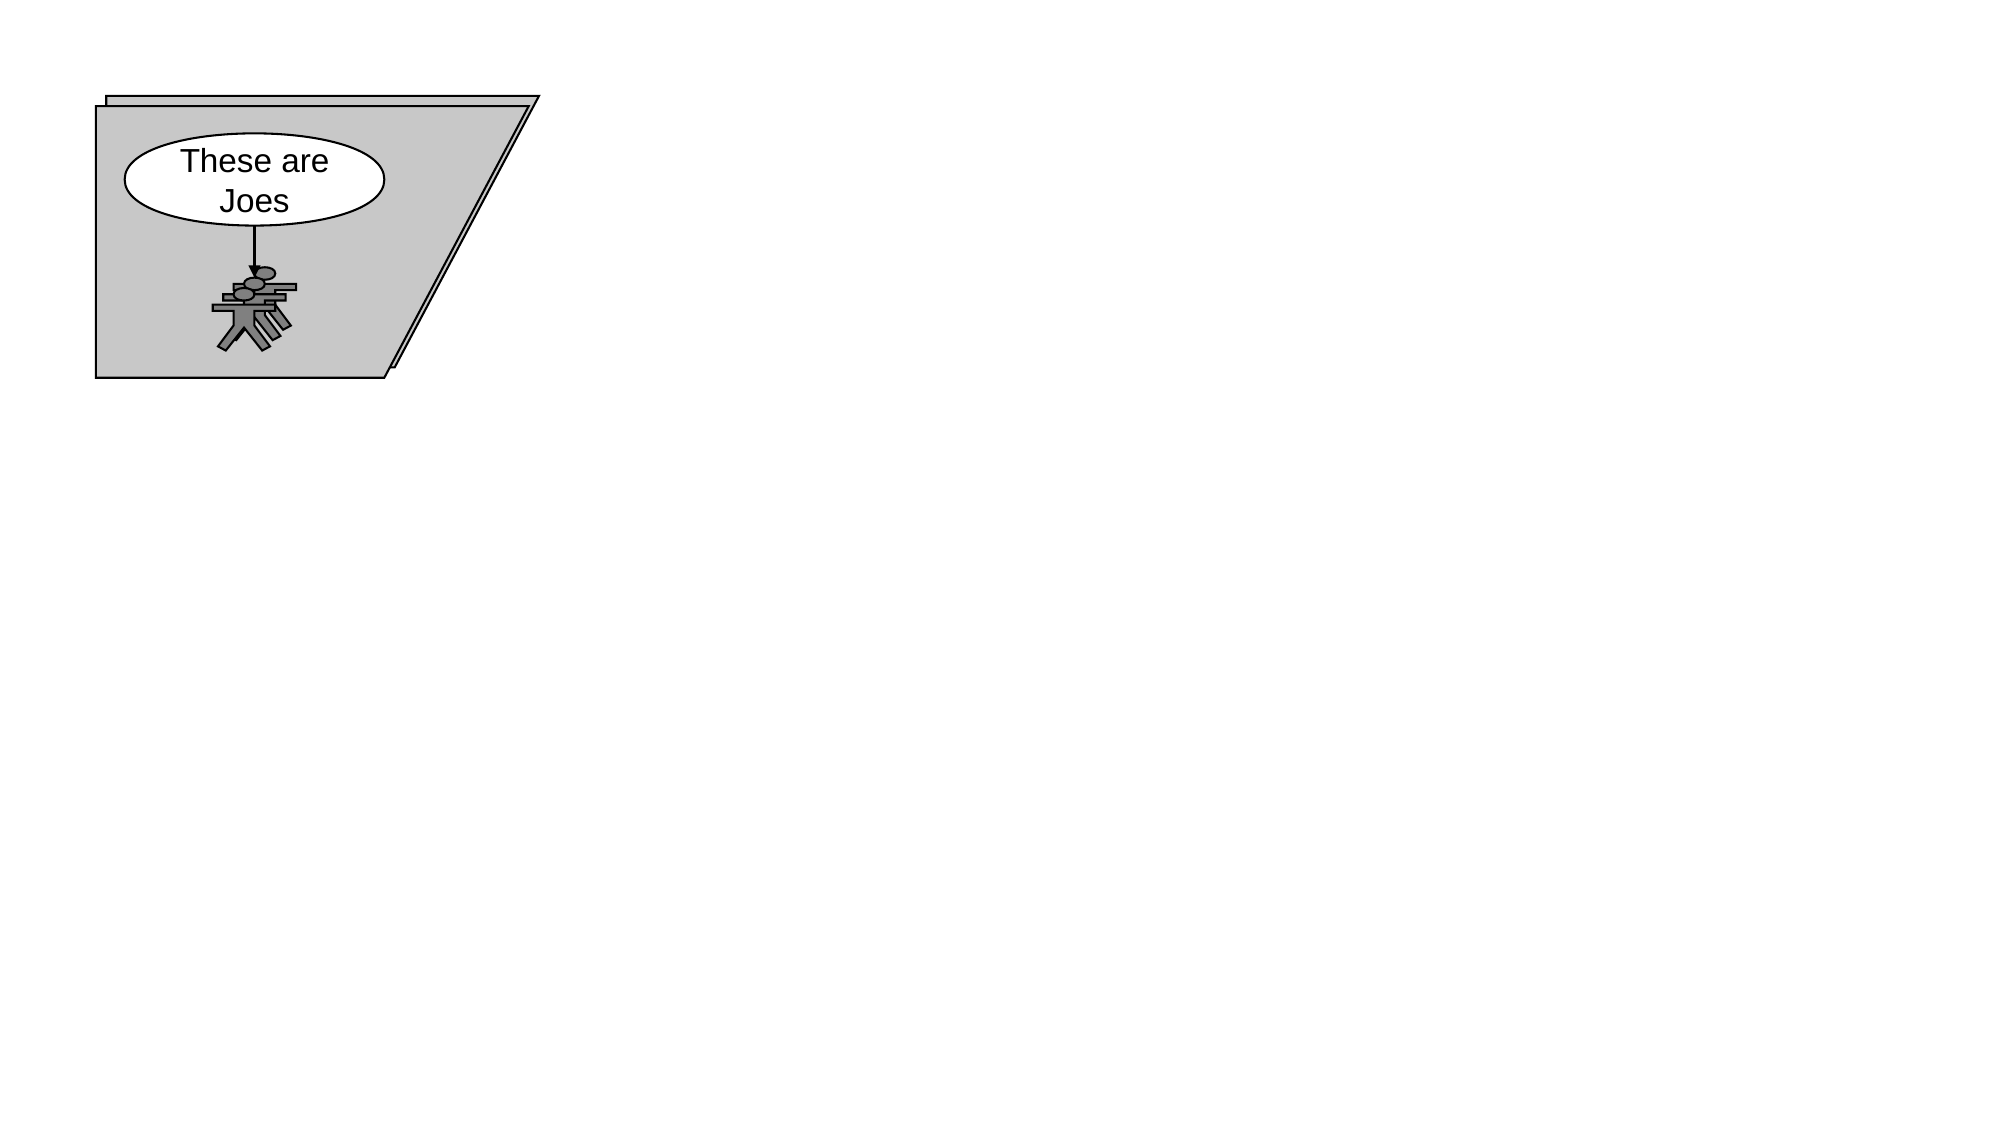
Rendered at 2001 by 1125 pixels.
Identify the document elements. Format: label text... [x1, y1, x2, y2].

text_box [243, 277, 266, 291]
text_box [74, 74, 561, 400]
text_box [255, 312, 282, 341]
text_box [233, 283, 244, 291]
text_box [233, 287, 255, 302]
text_box [266, 302, 292, 331]
text_box [105, 95, 540, 368]
text_box [336, 142, 385, 217]
text_box These are Joes [173, 139, 336, 220]
text_box [212, 304, 276, 352]
text_box [186, 220, 323, 227]
text_box [124, 142, 173, 217]
text_box [256, 266, 276, 281]
text_box [186, 132, 323, 139]
text_box [95, 105, 530, 379]
text_box [255, 283, 297, 293]
text_box [222, 293, 287, 304]
